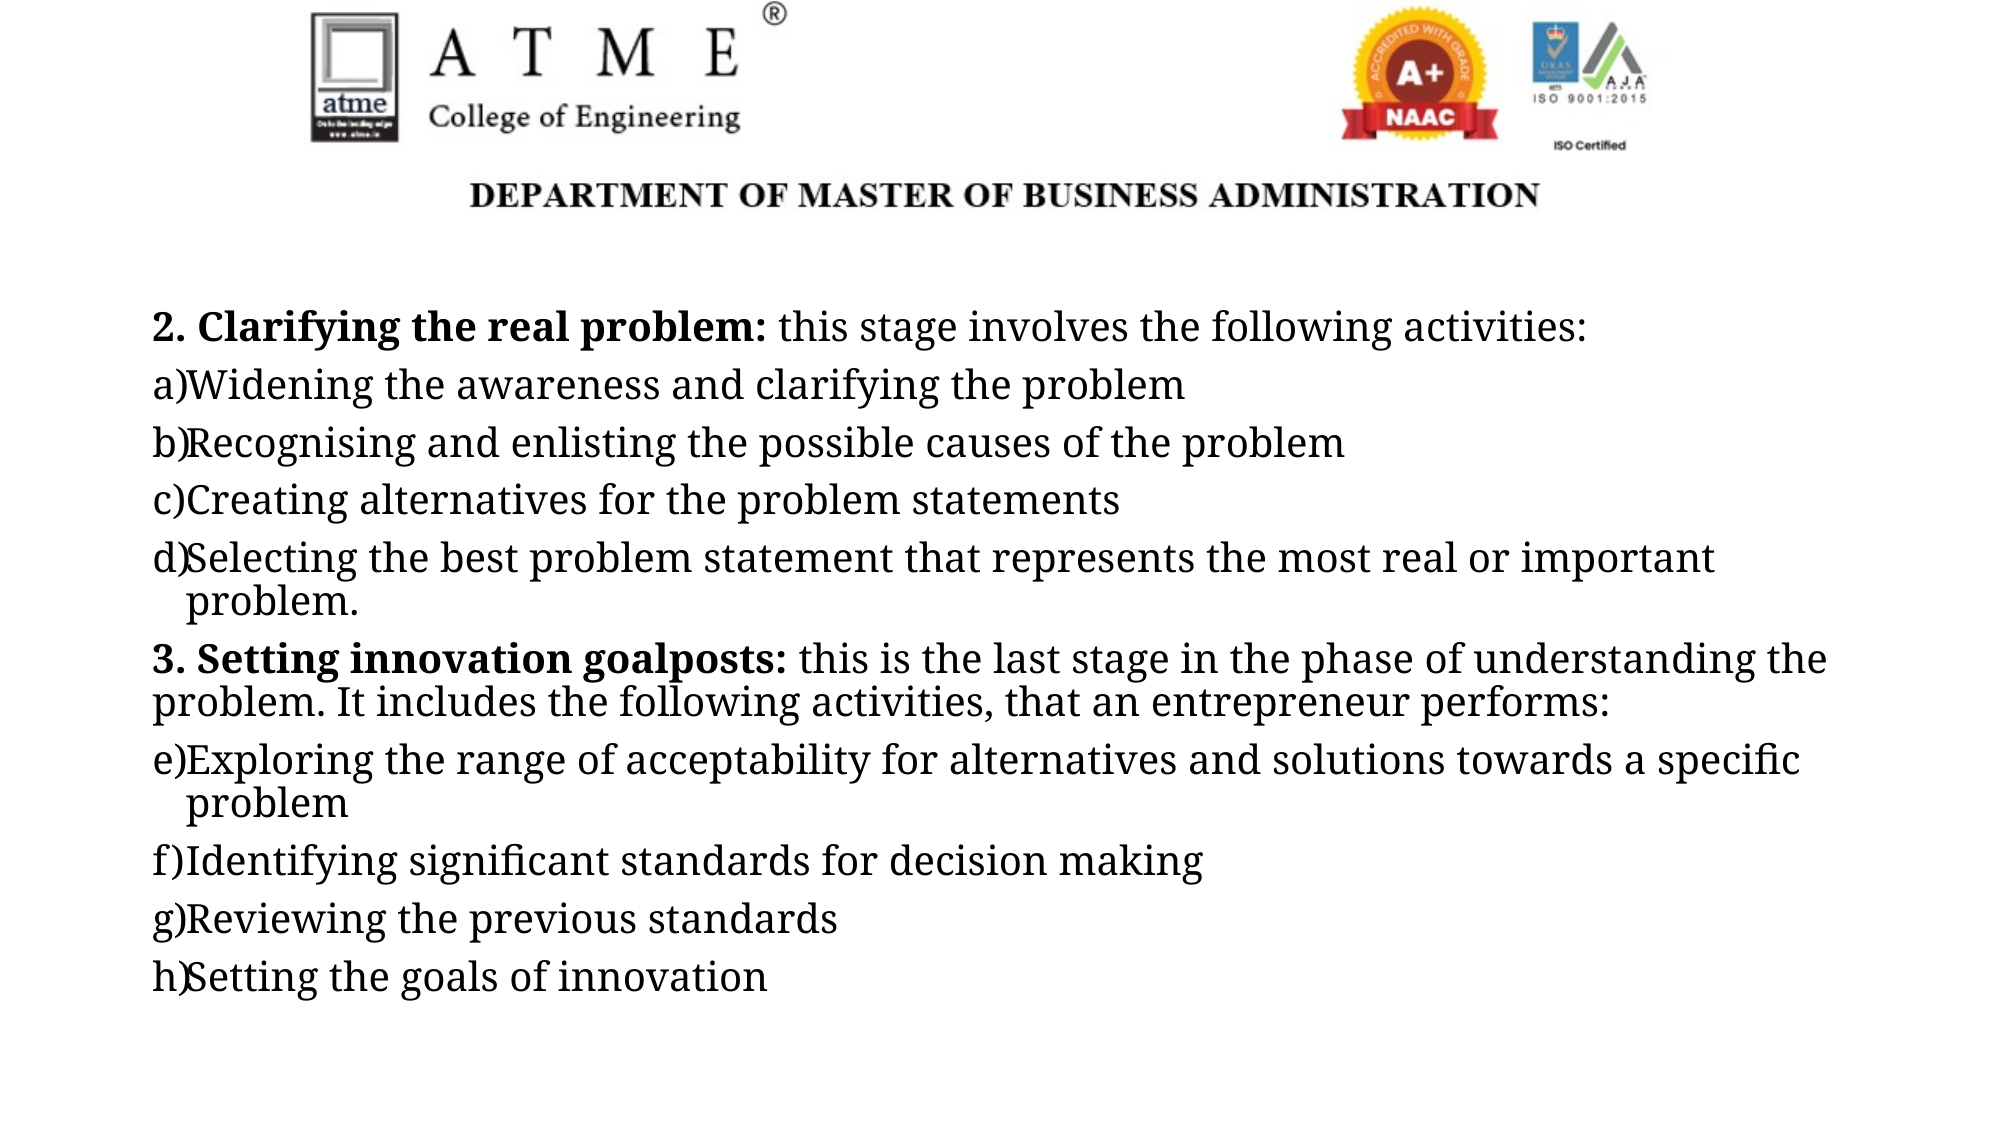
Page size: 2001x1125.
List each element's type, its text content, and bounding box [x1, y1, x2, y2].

picture [303, 0, 1697, 215]
list 2. Clarifying the real problem: this stage involves the following activities: Widening the awareness and clarifying the problem Recognising and enlisting the possible causes of the problem Creating alternatives for the problem statements Selecting the best problem statement that represents the most real or important problem. 3. Setting innovation goalposts: this is the last stage in the phase of understanding the problem. It includes the following activities, that an entrepreneur performs: Exploring the range of acceptability for alternatives and solutions towards a specific problem Identifying significant standards for decision making Reviewing the previous standards Setting the goals of innovation [137, 299, 1863, 1014]
